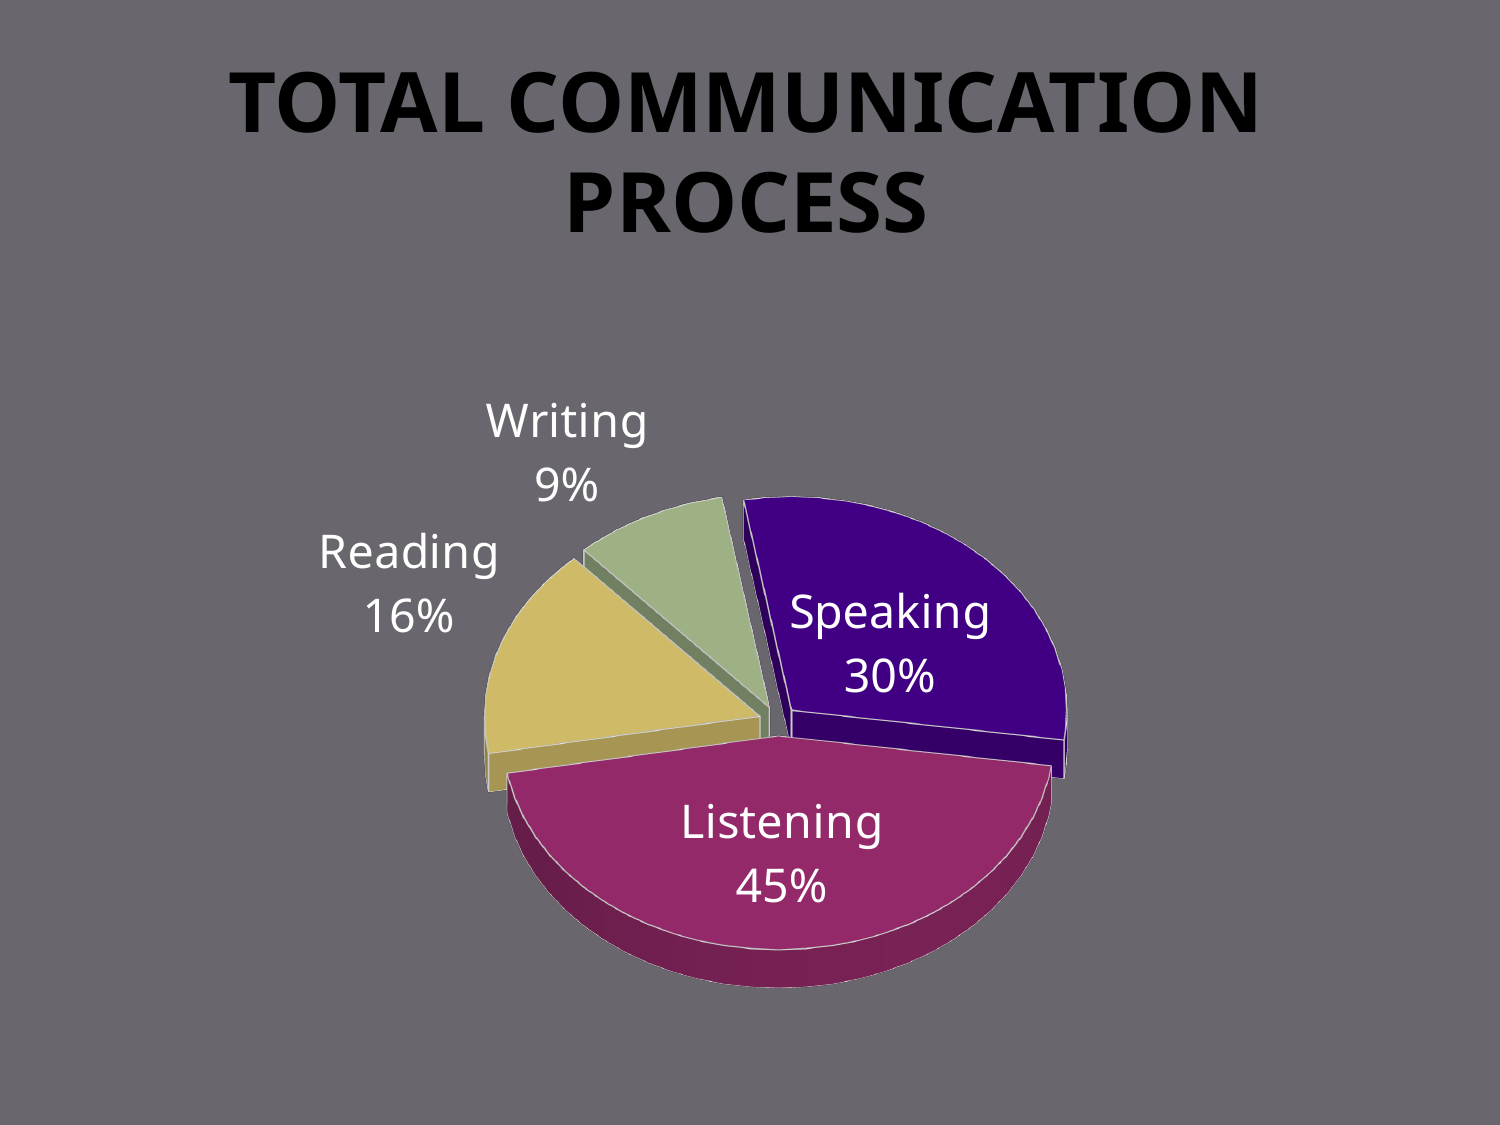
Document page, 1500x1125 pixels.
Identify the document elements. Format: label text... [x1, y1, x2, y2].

chart [111, 272, 1294, 1125]
title TOTAL COMMUNICATION PROCESS [76, 101, 1416, 197]
